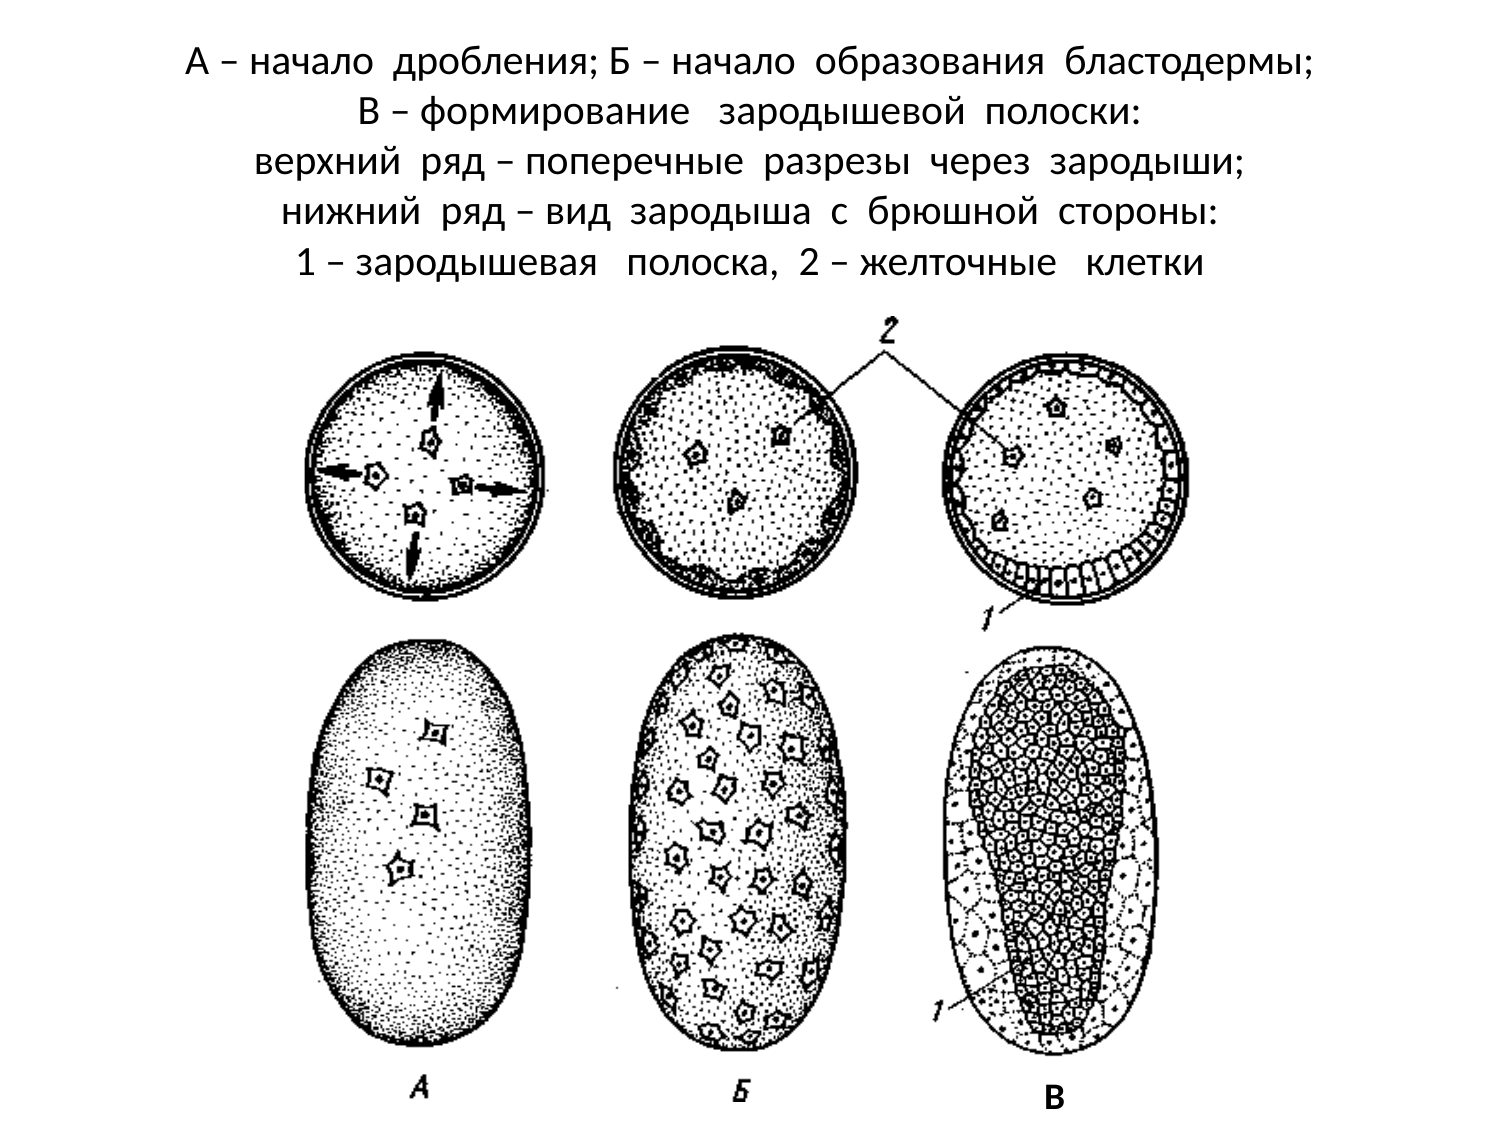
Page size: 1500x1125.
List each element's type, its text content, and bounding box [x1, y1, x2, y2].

title А – начало дробления; Б – начало образования бластодермы; В – формирование зародышевой полоски: верхний ряд – поперечные разрезы через зародыши; нижний ряд – вид зародыша с брюшной стороны: 1 – зародышевая полоска, 2 – желточные клетки [23, 23, 1477, 293]
picture [304, 316, 1198, 1102]
text_box В [1019, 1075, 1090, 1125]
